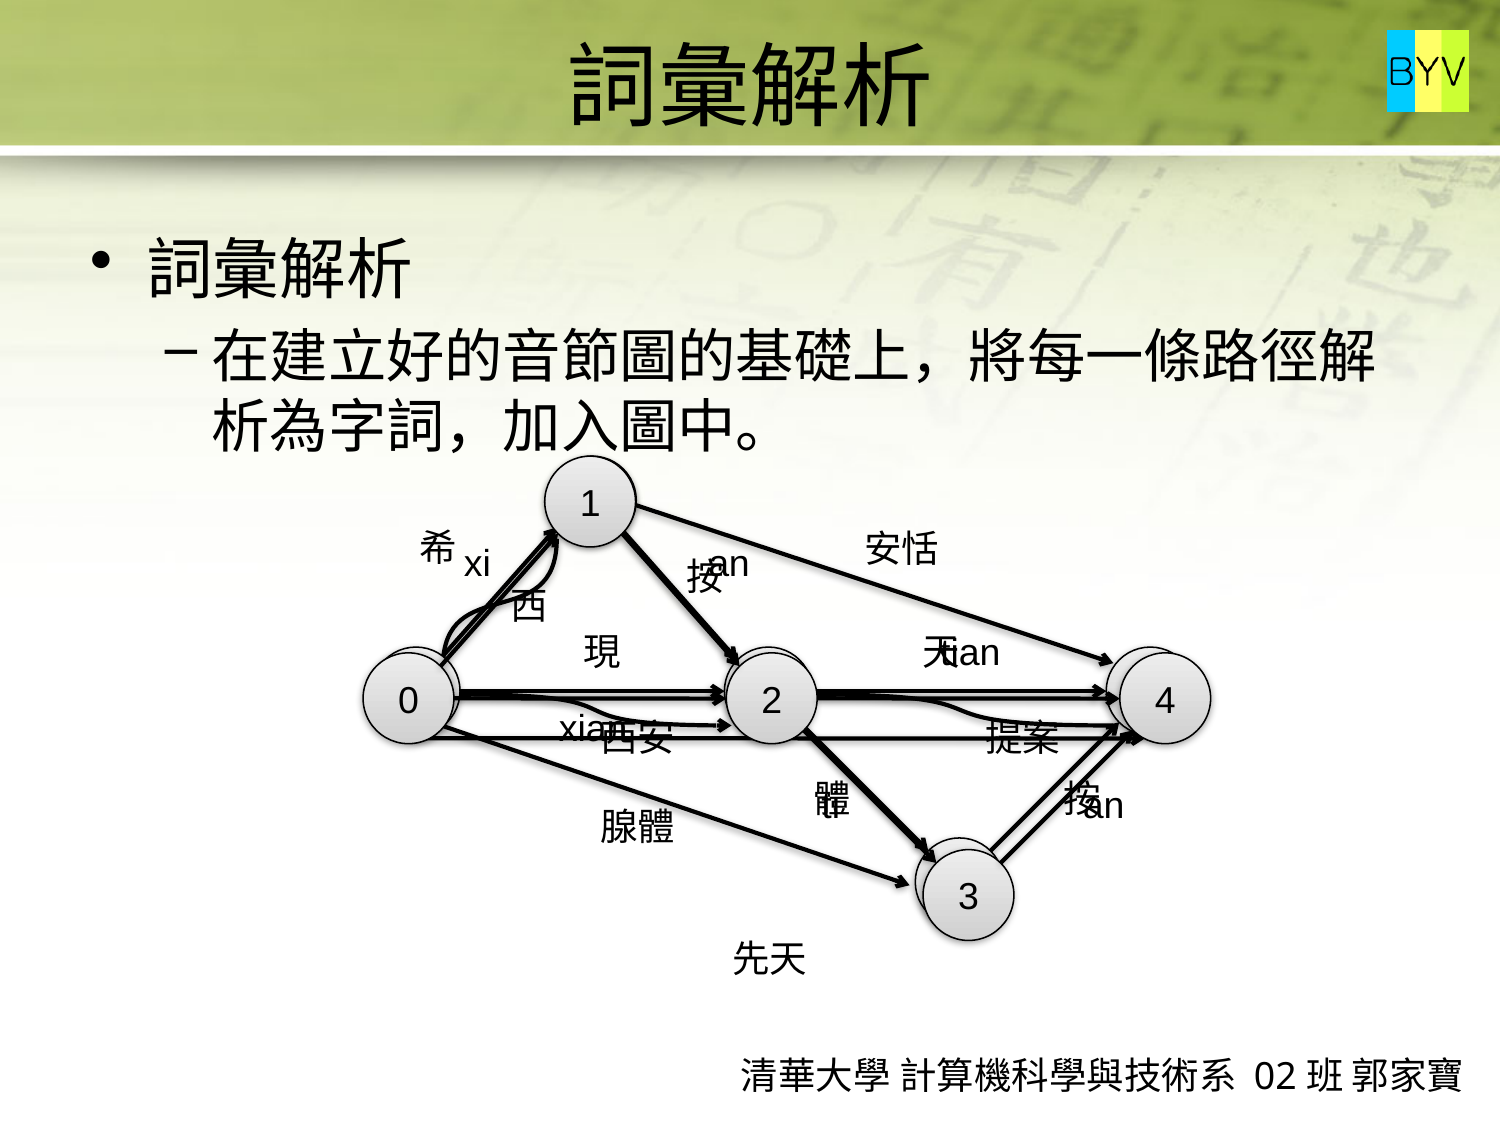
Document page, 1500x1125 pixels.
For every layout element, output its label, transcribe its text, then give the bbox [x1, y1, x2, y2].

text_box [362, 455, 1211, 941]
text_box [395, 949, 1145, 1003]
list 詞彙解析 在建立好的音節圖的基礎上，將每一條路徑解析為字詞，加入圖中。 [75, 219, 1425, 1035]
title 詞彙解析 [75, 20, 1425, 149]
picture [0, 0, 1500, 1125]
